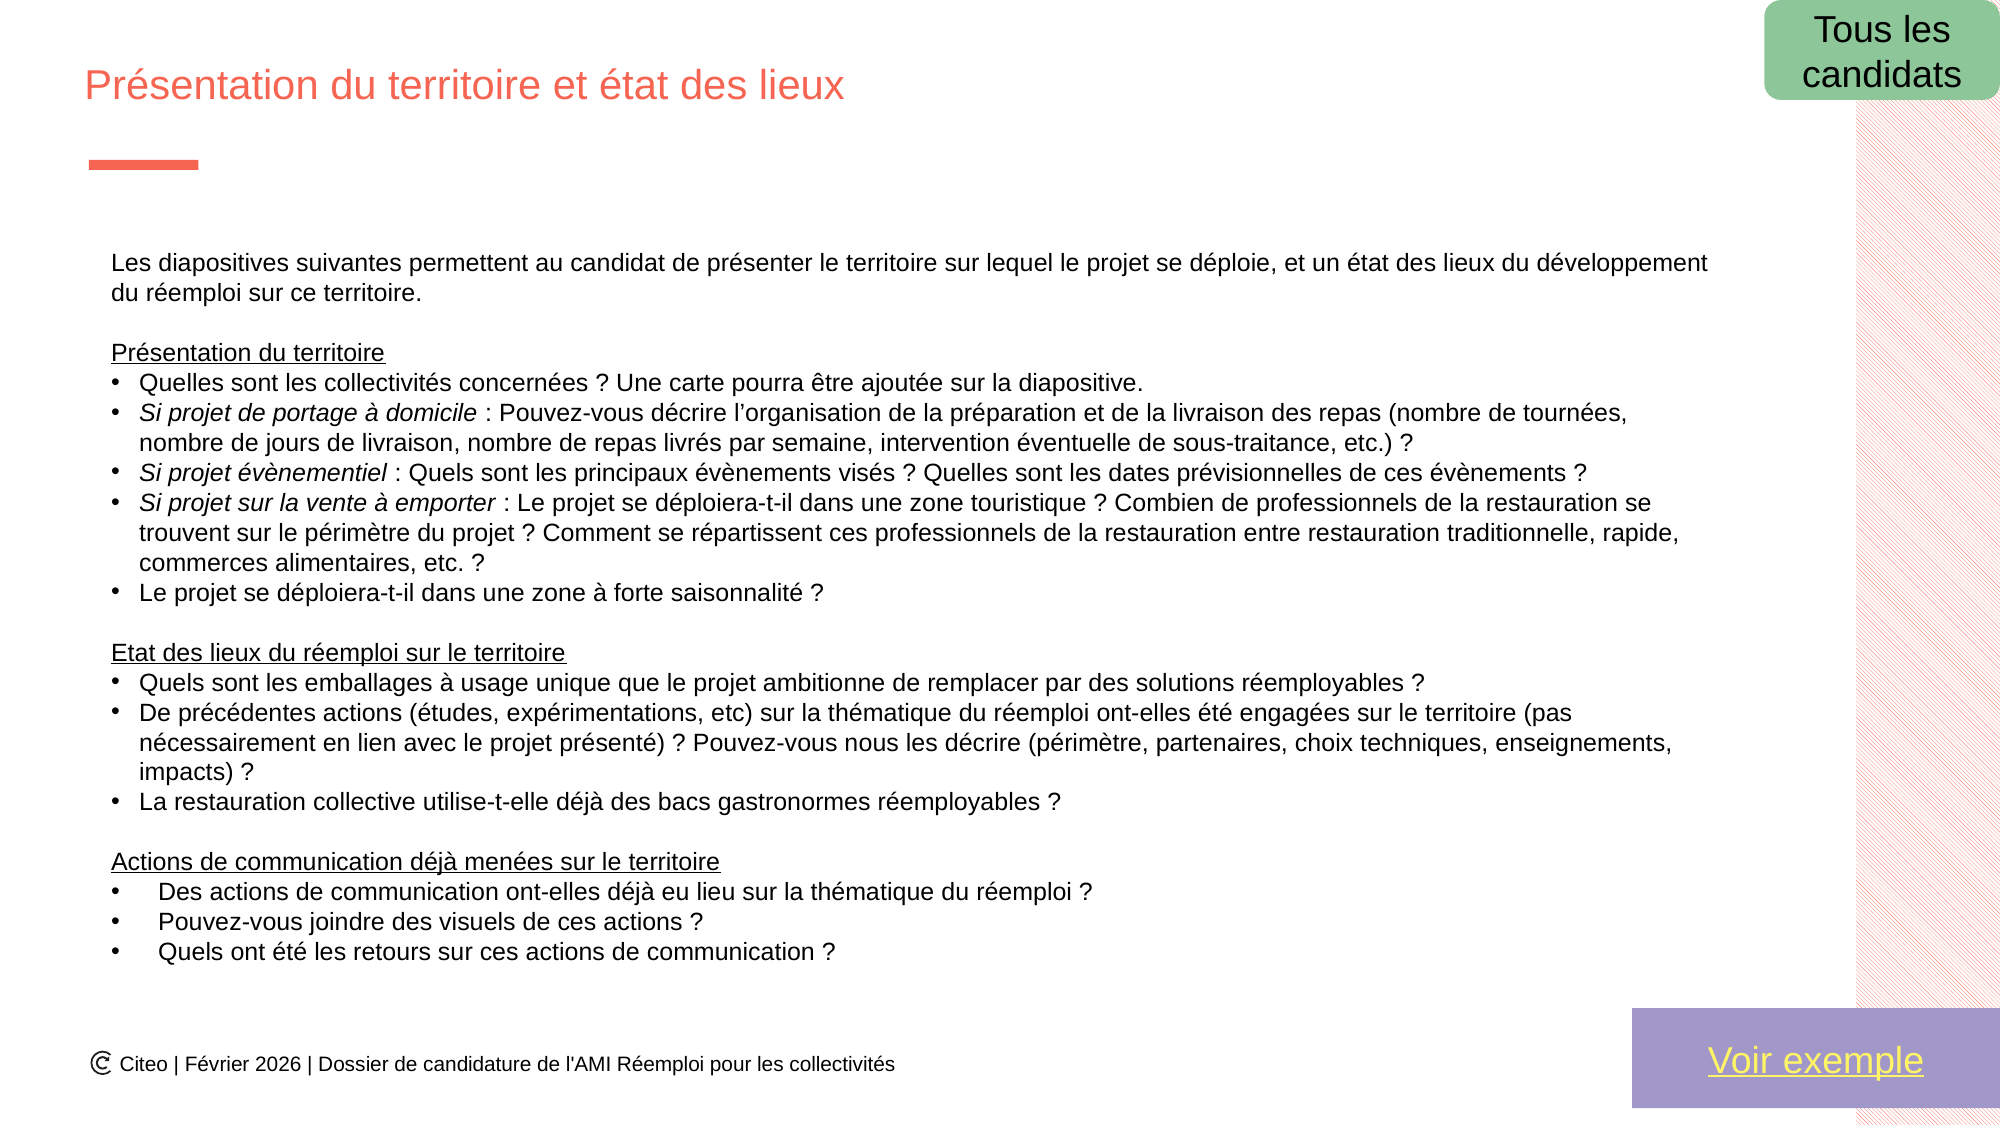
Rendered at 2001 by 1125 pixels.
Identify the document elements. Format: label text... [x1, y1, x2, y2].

text_box Voir exemple [1631, 1007, 2000, 1109]
text_box [1855, 1109, 2000, 1125]
text_box [1992, 0, 2000, 8]
title Présentation du territoire et état des lieux [69, 16, 1855, 149]
text_box Tous les candidats [1763, 0, 2000, 102]
text_box [1855, 92, 2000, 1007]
text_box Les diapositives suivantes permettent au candidat de présenter le territoire sur lequel le projet se déploie, et un état des lieux du développement du réemploi sur ce territoire. Présentation du territoire Quelles sont les collectivités concernées ? Une carte pourra être ajoutée sur la diapositive. Si projet de portage à domicile : Pouvez-vous décrire l’organisation de la préparation et de la livraison des repas (nombre de tournées, nombre de jours de livraison, nombre de repas livrés par semaine, intervention éventuelle de sous-traitance, etc.) ? Si projet évènementiel : Quels sont les principaux évènements visés ? Quelles sont les dates prévisionnelles de ces évènements ? Si projet sur la vente à emporter : Le projet se déploiera-t-il dans une zone touristique ? Combien de professionnels de la restauration se trouvent sur le périmètre du projet ? Comment se répartissent ces professionnels de la restauration entre restauration traditionnelle, rapide, commerces alimentaires, etc. ? Le projet se déploiera-t-il dans une zone à forte saisonnalité ? Etat des lieux du réemploi sur le territoire Quels sont les emballages à usage unique que le projet ambitionne de remplacer par des solutions réemployables ? De précédentes actions (études, expérimentations, etc) sur la thématique du réemploi ont-elles été engagées sur le territoire (pas nécessairement en lien avec le projet présenté) ? Pouvez-vous nous les décrire (périmètre, partenaires, choix techniques, enseignements, impacts) ? La restauration collective utilise-t-elle déjà des bacs gastronormes réemployables ? Actions de communication déjà menées sur le territoire Des actions de communication ont-elles déjà eu lieu sur la thématique du réemploi ? Pouvez-vous joindre des visuels de ces actions ? Quels ont été les retours sur ces actions de communication ? [95, 245, 1735, 967]
footer Citeo | Février 2026 | Dossier de candidature de l'AMI Réemploi pour les collectivités [119, 1032, 1631, 1093]
